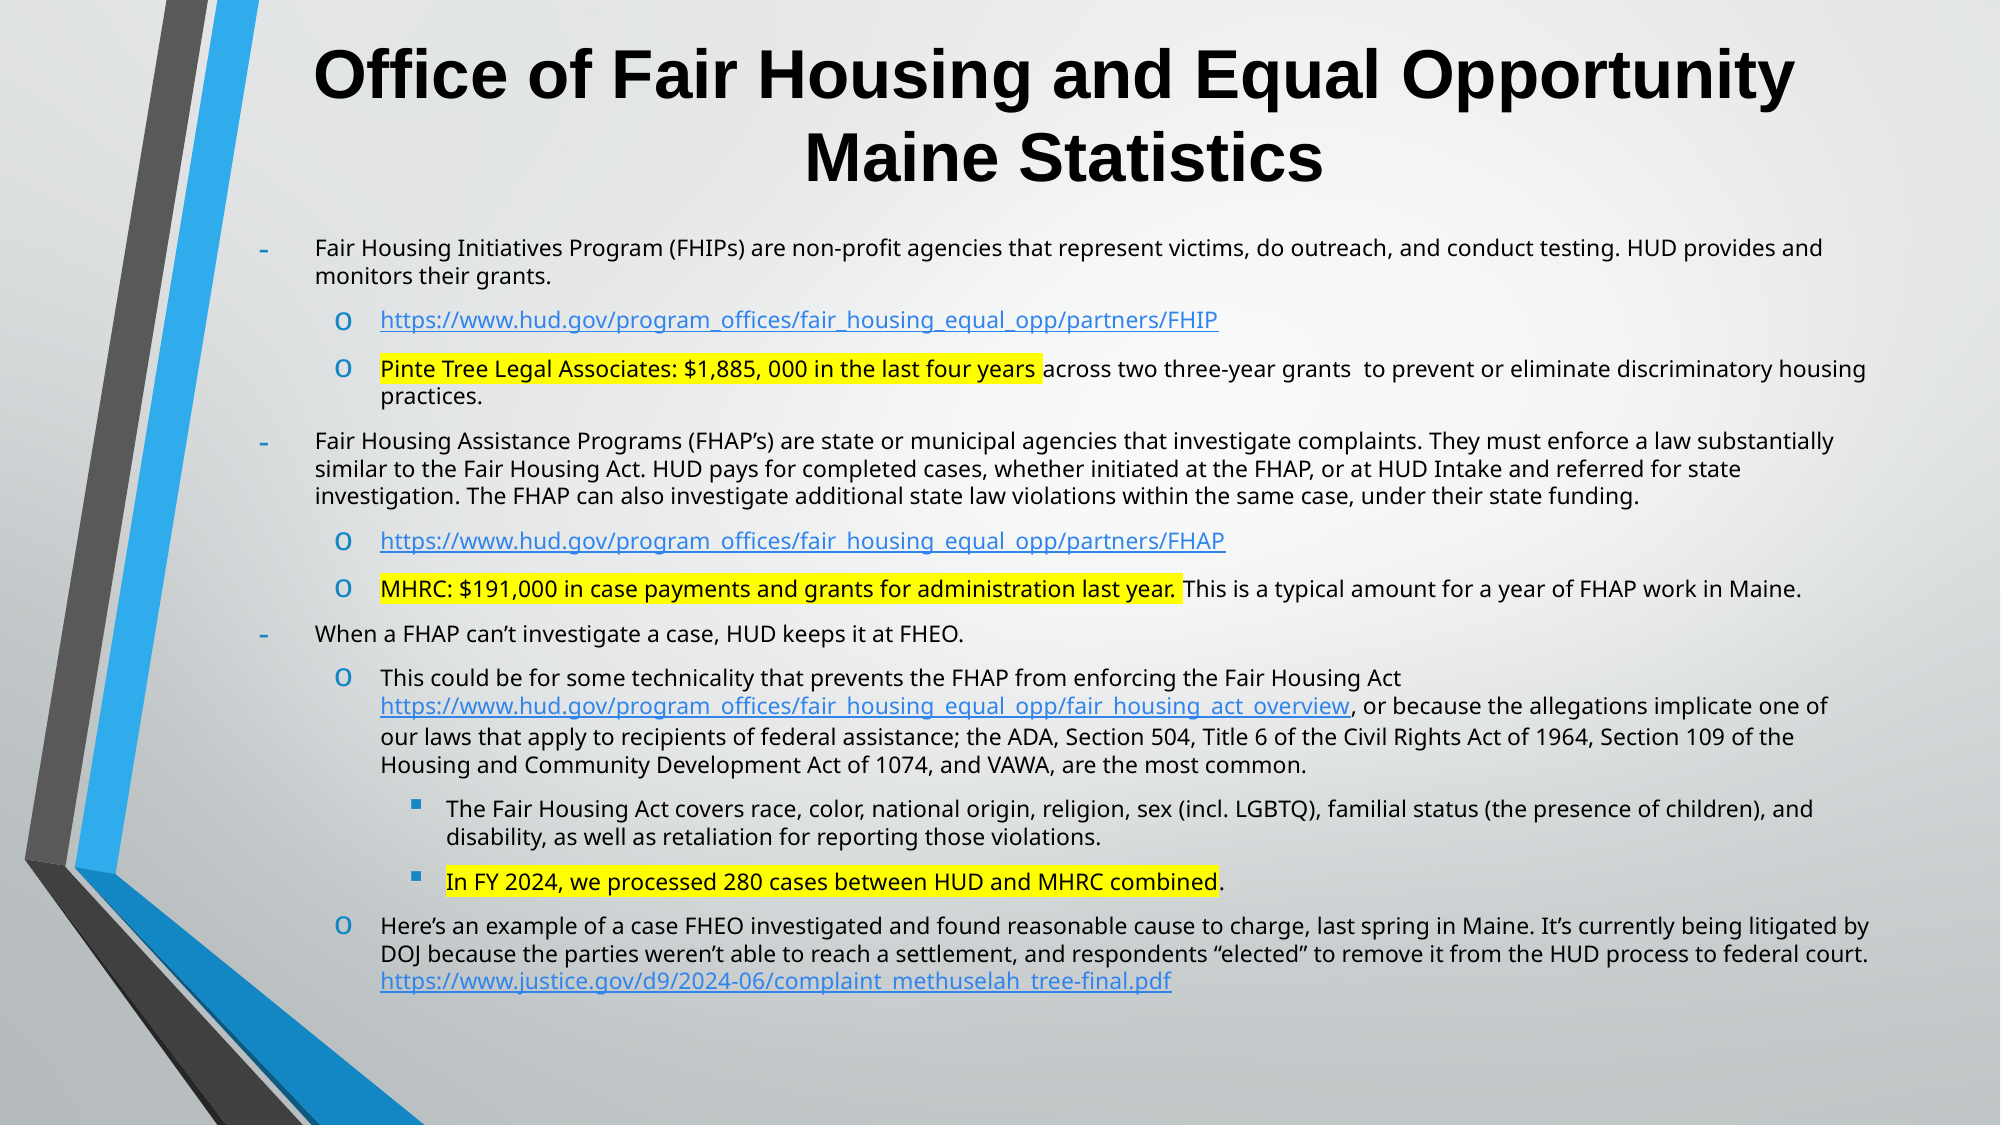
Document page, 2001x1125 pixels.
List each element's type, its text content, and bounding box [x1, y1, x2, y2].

list Fair Housing Initiatives Program (FHIPs) are non-profit agencies that represent victims, do outreach, and conduct testing. HUD provides and monitors their grants. https://www.hud.gov/program_offices/fair_housing_equal_opp/partners/FHIP Pinte Tree Legal Associates: $1,885, 000 in the last four years across two three-year grants to prevent or eliminate discriminatory housing practices. Fair Housing Assistance Programs (FHAP’s) are state or municipal agencies that investigate complaints. They must enforce a law substantially similar to the Fair Housing Act. HUD pays for completed cases, whether initiated at the FHAP, or at HUD Intake and referred for state investigation. The FHAP can also investigate additional state law violations within the same case, under their state funding. https://www.hud.gov/program_offices/fair_housing_equal_opp/partners/FHAP MHRC: $191,000 in case payments and grants for administration last year. This is a typical amount for a year of FHAP work in Maine. When a FHAP can’t investigate a case, HUD keeps it at FHEO. This could be for some technicality that prevents the FHAP from enforcing the Fair Housing Act https://www.hud.gov/program_offices/fair_housing_equal_opp/fair_housing_act_overview, or because the allegations implicate one of our laws that apply to recipients of federal assistance; the ADA, Section 504, Title 6 of the Civil Rights Act of 1964, Section 109 of the Housing and Community Development Act of 1074, and VAWA, are the most common. The Fair Housing Act covers race, color, national origin, religion, sex (incl. LGBTQ), familial status (the presence of children), and disability, as well as retaliation for reporting those violations. In FY 2024, we processed 280 cases between HUD and MHRC combined. Here’s an example of a case FHEO investigated and found reasonable cause to charge, last spring in Maine. It’s currently being litigated by DOJ because the parties weren’t able to reach a settlement, and respondents “elected” to remove it from the HUD process to federal court. https://www.justice.gov/d9/2024-06/complaint_methuselah_tree-final.pdf [243, 224, 1887, 1091]
title Office of Fair Housing and Equal Opportunity Maine Statistics [243, 0, 1887, 224]
